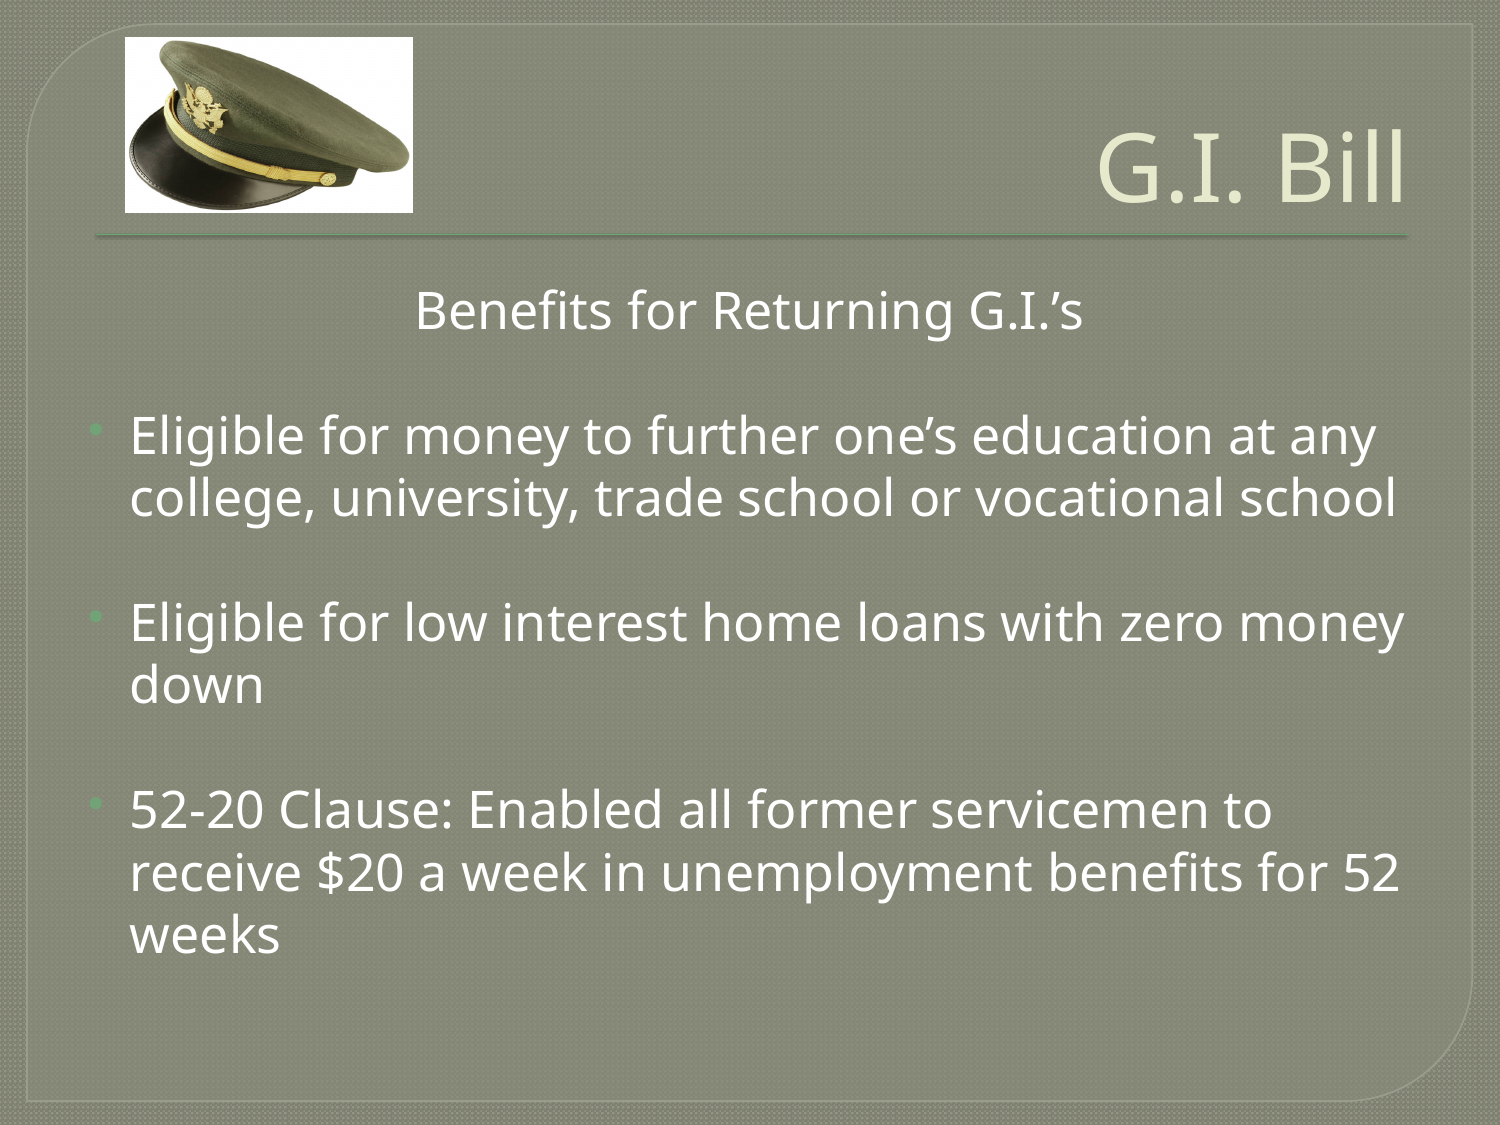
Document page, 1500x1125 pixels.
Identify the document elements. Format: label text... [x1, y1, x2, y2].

picture [124, 37, 413, 213]
list Benefits for Returning G.I.’s Eligible for money to further one’s education at any college, university, trade school or vocational school Eligible for low interest home loans with zero money down 52-20 Clause: Enabled all former servicemen to receive $20 a week in unemployment benefits for 52 weeks [75, 270, 1425, 1013]
title G.I. Bill [75, 41, 1425, 230]
